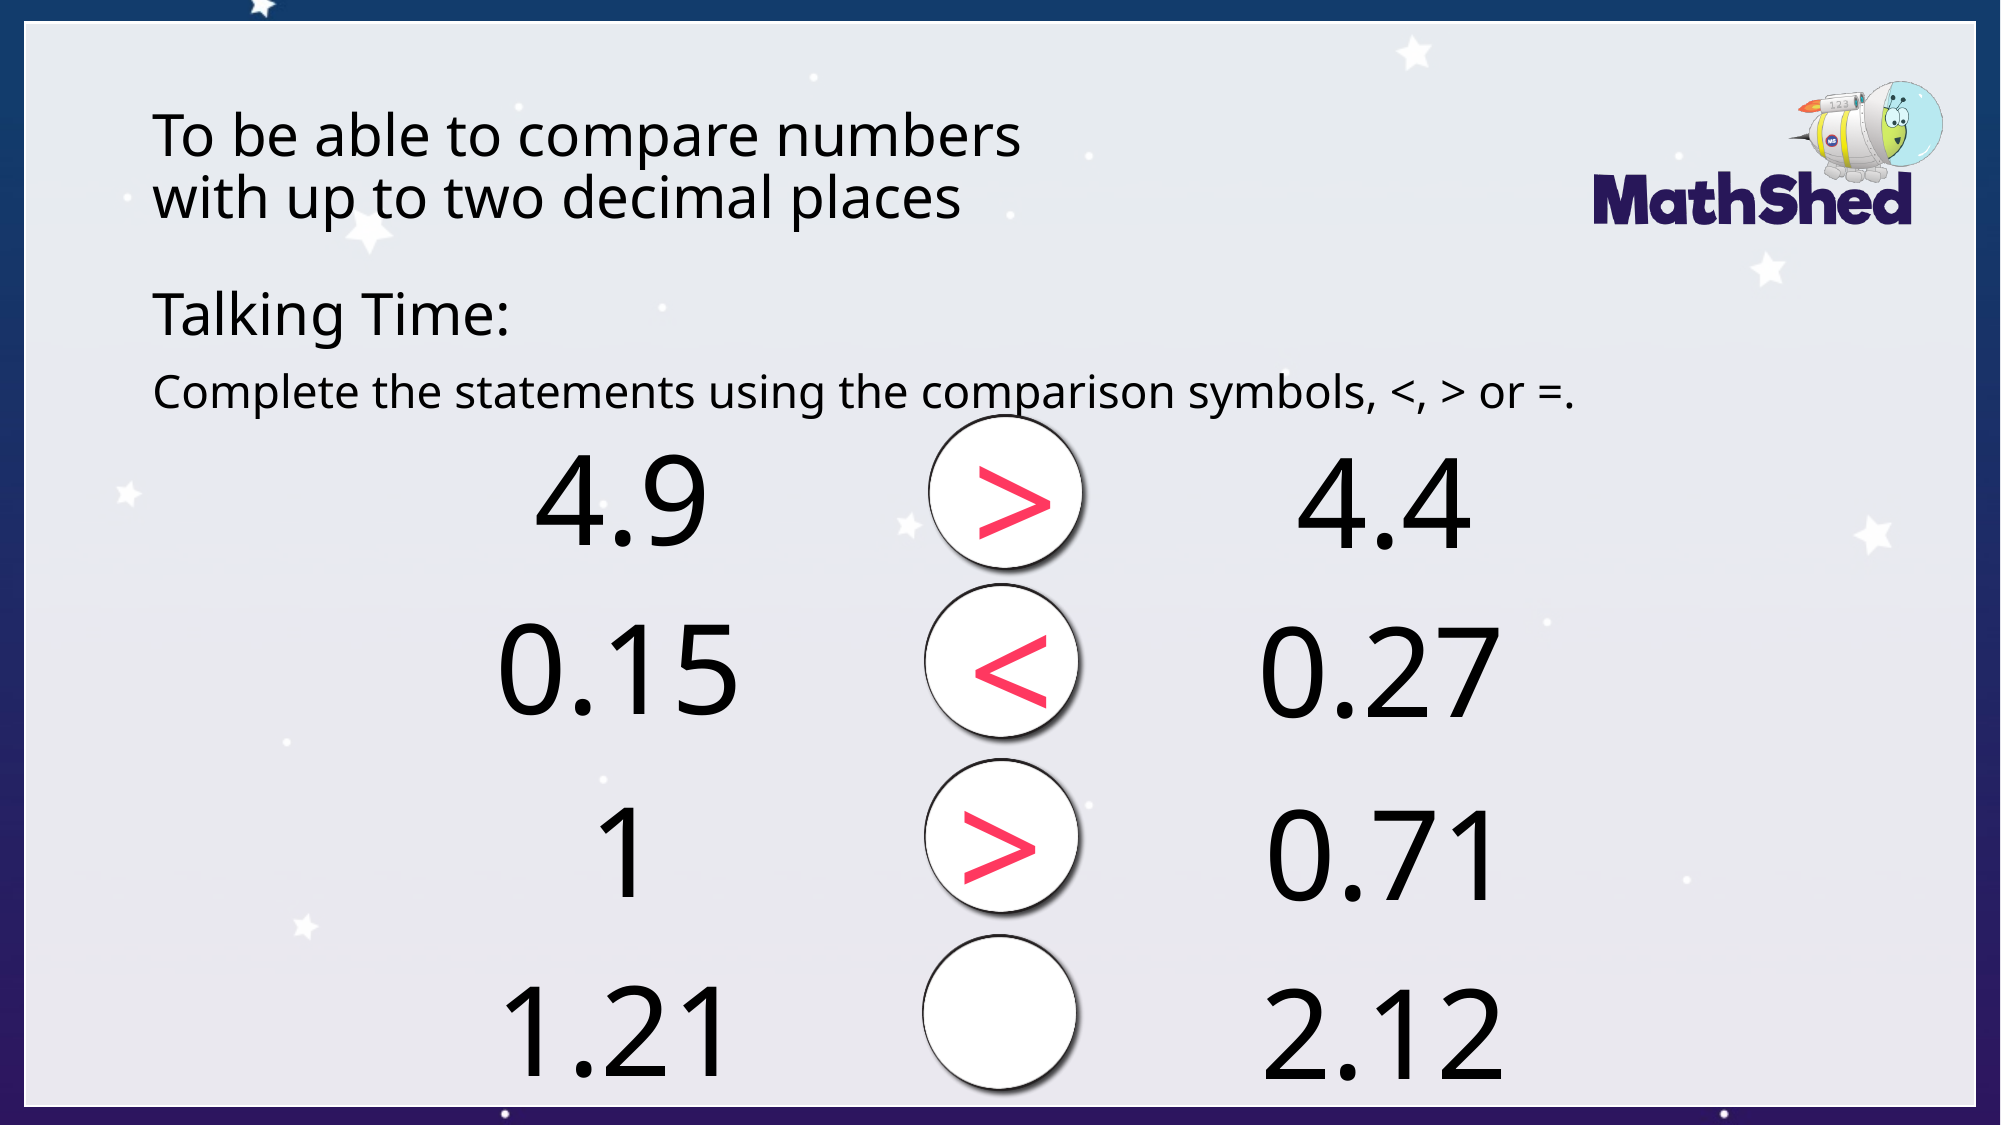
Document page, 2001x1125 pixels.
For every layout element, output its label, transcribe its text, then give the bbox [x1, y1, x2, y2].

text_box 0.27 [1242, 585, 1520, 750]
title To be able to compare numbers with up to two decimal places [137, 59, 1578, 277]
picture [0, 0, 2001, 1125]
text_box 2.12 [1245, 946, 1523, 1112]
text_box 4.9 [519, 413, 727, 579]
text_box 1.21 [481, 943, 759, 1109]
text_box 4.4 [1281, 416, 1489, 582]
text_box 0.71 [1249, 767, 1528, 933]
text_box > [957, 400, 1073, 404]
list Talking Time: Complete the statements using the comparison symbols, <, > or =. [137, 277, 1863, 992]
text_box 1 [574, 764, 677, 930]
text_box 0.15 [480, 581, 758, 747]
